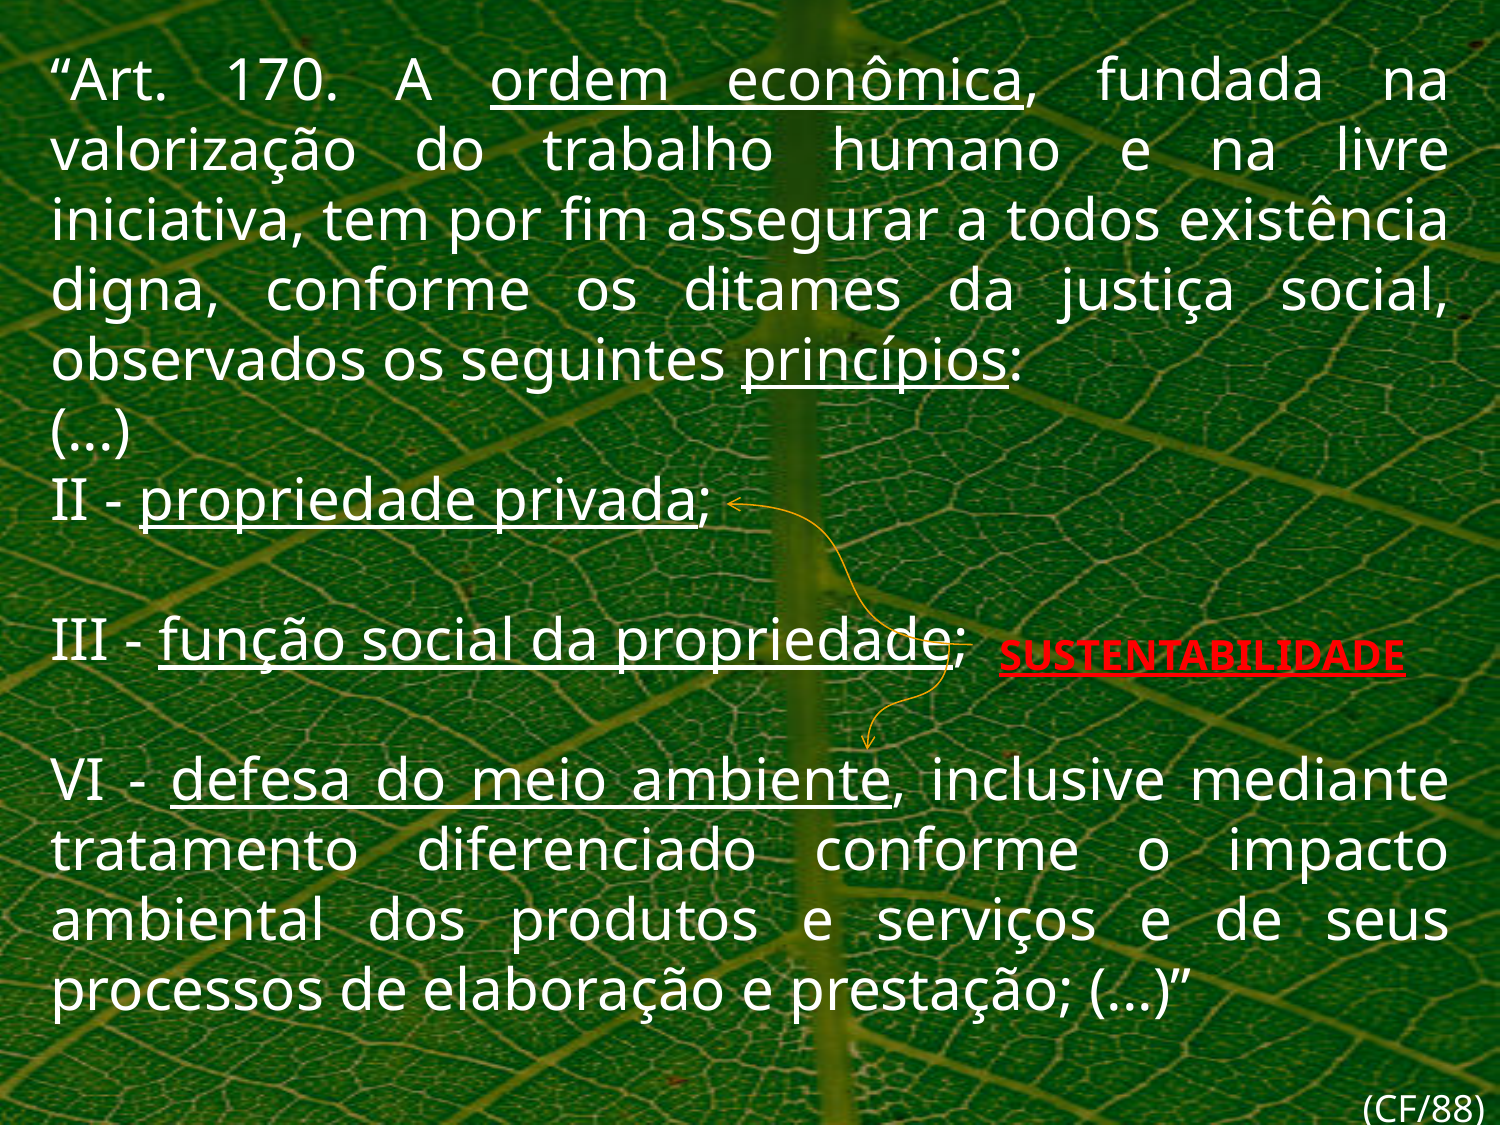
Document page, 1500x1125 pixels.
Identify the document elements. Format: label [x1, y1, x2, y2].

text_box [855, 656, 962, 739]
list [0, 0, 1500, 1125]
text_box [726, 503, 973, 645]
